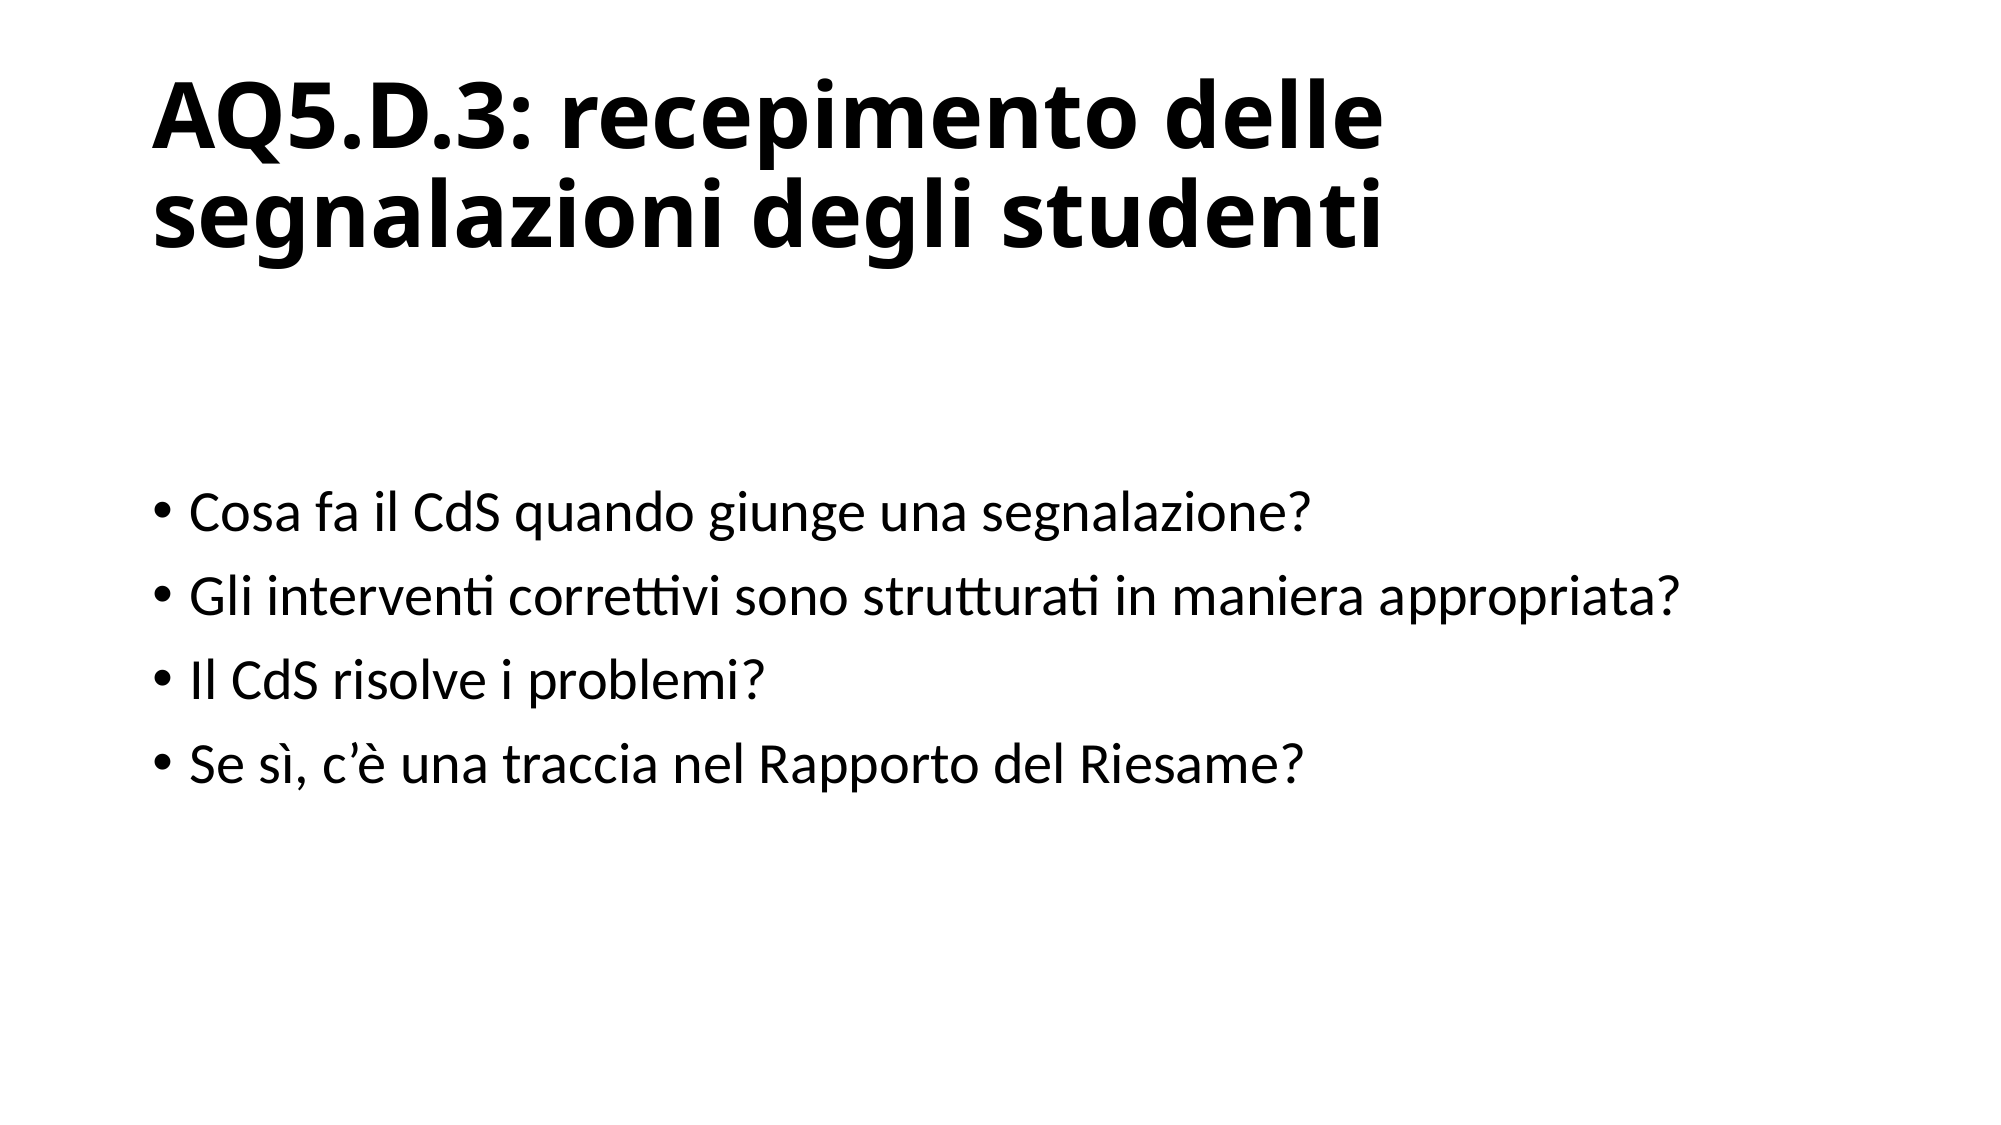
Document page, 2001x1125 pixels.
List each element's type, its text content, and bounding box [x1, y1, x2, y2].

title AQ5.D.3: recepimento delle segnalazioni degli studenti [137, 59, 1863, 278]
list Cosa fa il CdS quando giunge una segnalazione? Gli interventi correttivi sono strutturati in maniera appropriata? Il CdS risolve i problemi? Se sì, c’è una traccia nel Rapporto del Riesame? [137, 299, 1863, 1014]
